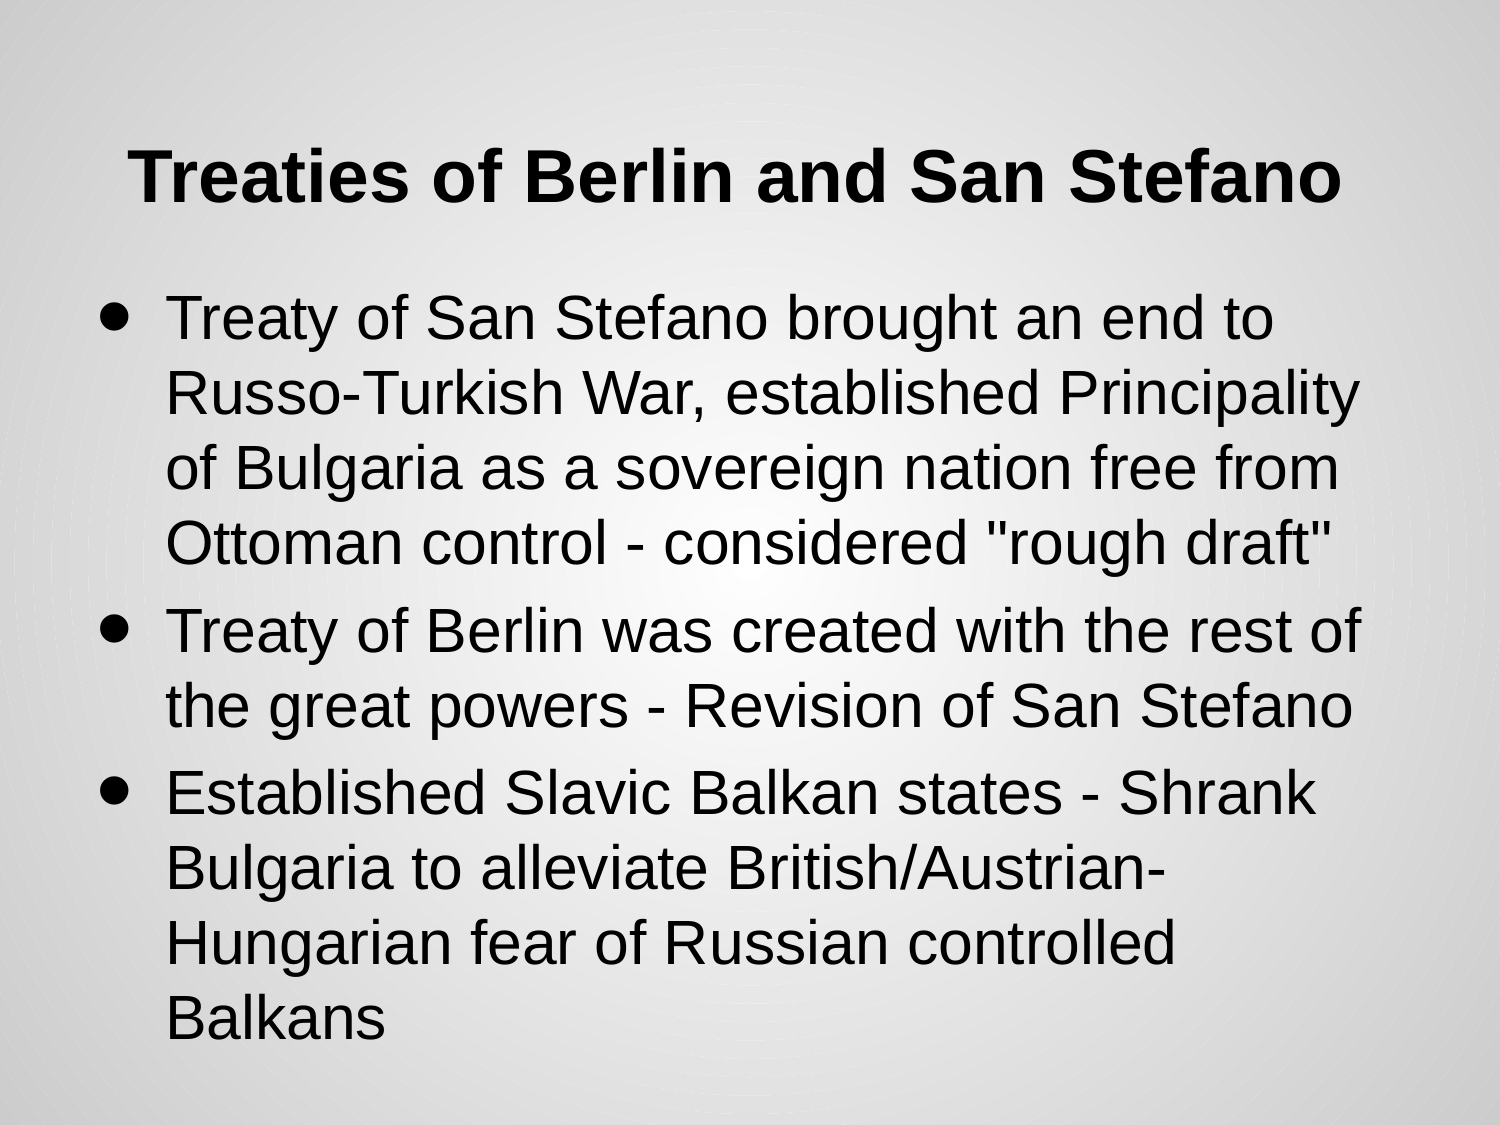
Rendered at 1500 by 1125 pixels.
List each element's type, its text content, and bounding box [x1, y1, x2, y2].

list Treaty of San Stefano brought an end to Russo-Turkish War, established Principality of Bulgaria as a sovereign nation free from Ottoman control - considered "rough draft" Treaty of Berlin was created with the rest of the great powers - Revision of San Stefano Established Slavic Balkan states - Shrank Bulgaria to alleviate British/Austrian-Hungarian fear of Russian controlled Balkans [75, 262, 1425, 1078]
title Treaties of Berlin and San Stefano [75, 45, 1425, 233]
